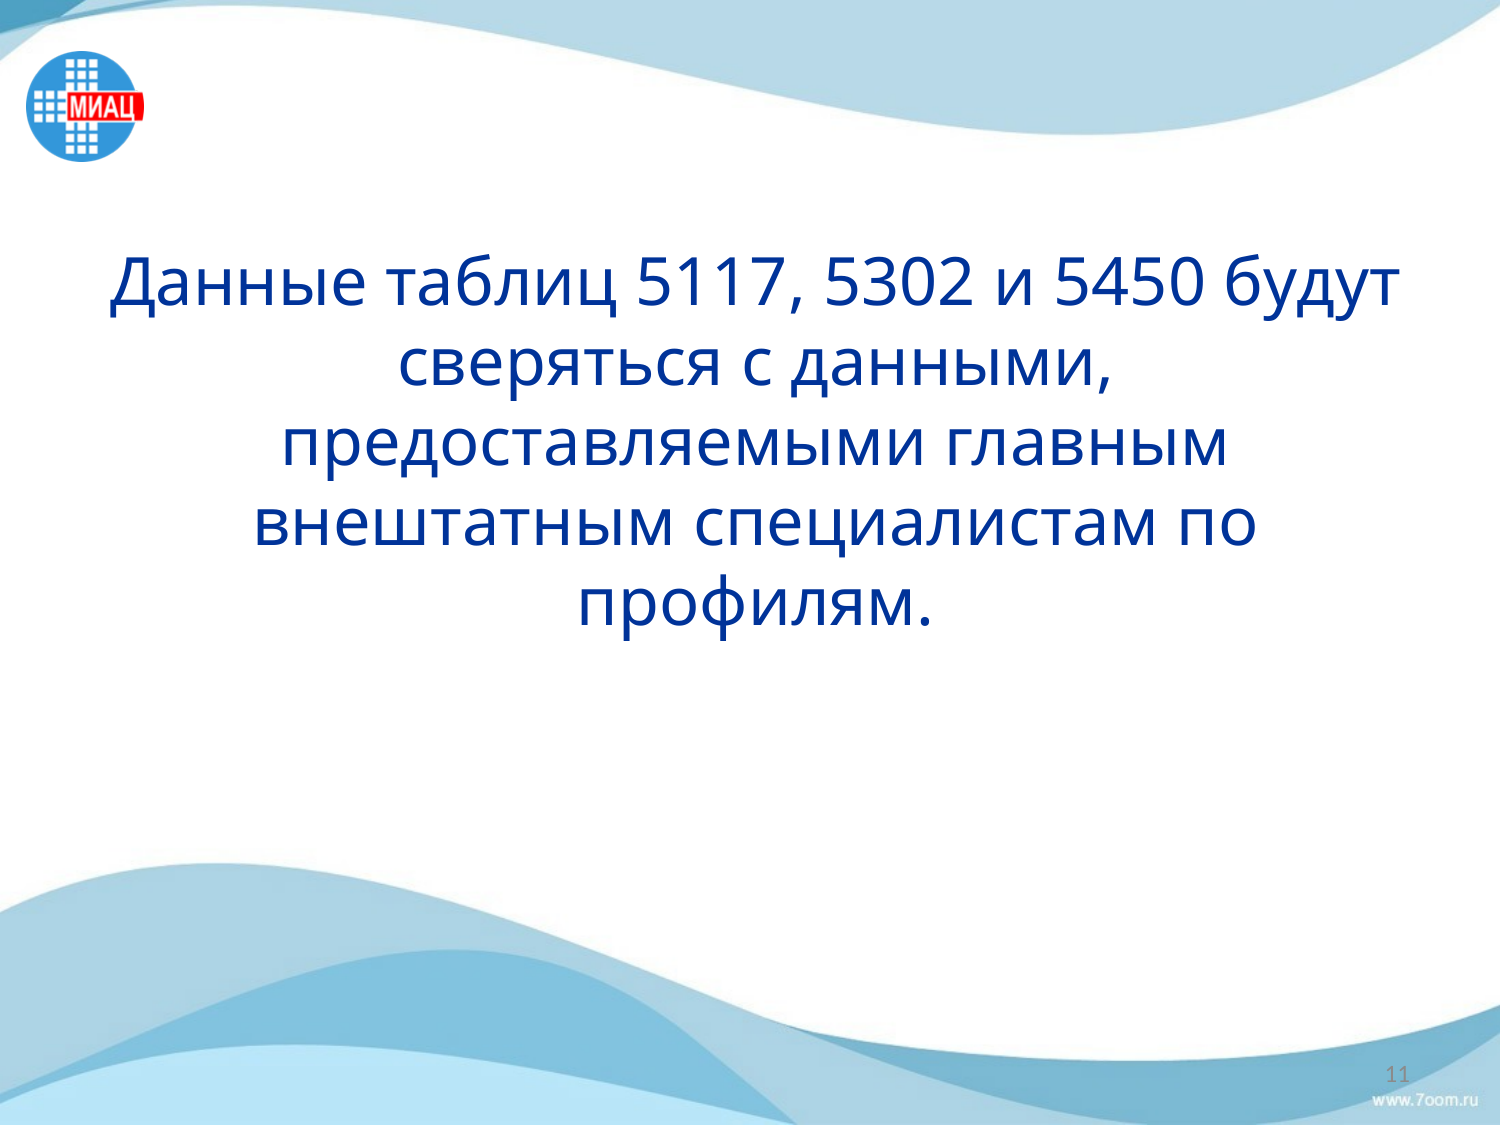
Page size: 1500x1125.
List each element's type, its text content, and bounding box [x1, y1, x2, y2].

slide_number 11 [1074, 1042, 1425, 1103]
text_box Данные таблиц 5117, 5302 и 5450 будут сверяться с данными, предоставляемыми главным внештатным специалистам по профилям. [64, 231, 1447, 692]
picture [0, 0, 1500, 1125]
